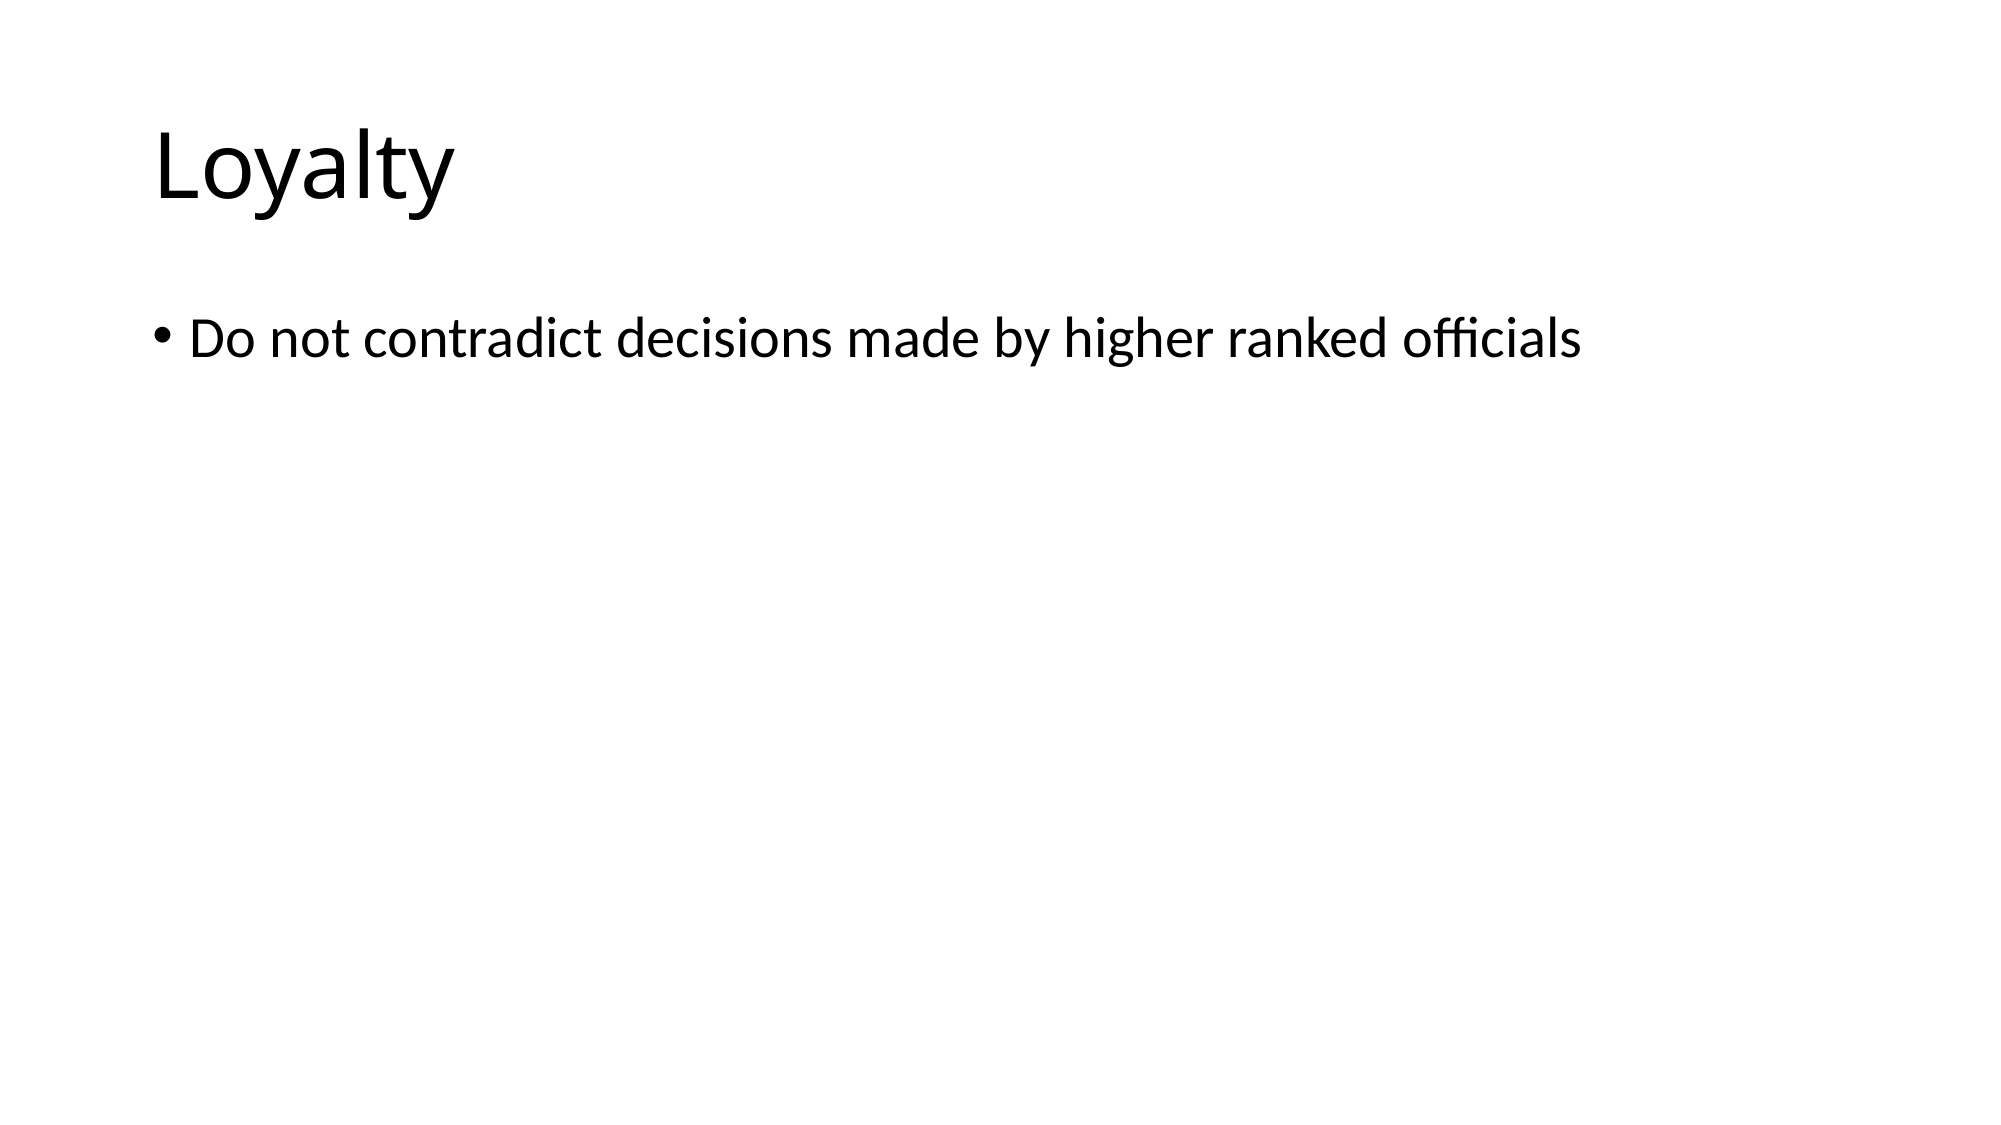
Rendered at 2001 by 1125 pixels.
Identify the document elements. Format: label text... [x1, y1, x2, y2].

title Loyalty [137, 59, 1863, 278]
list Do not contradict decisions made by higher ranked officials [137, 299, 1863, 1014]
